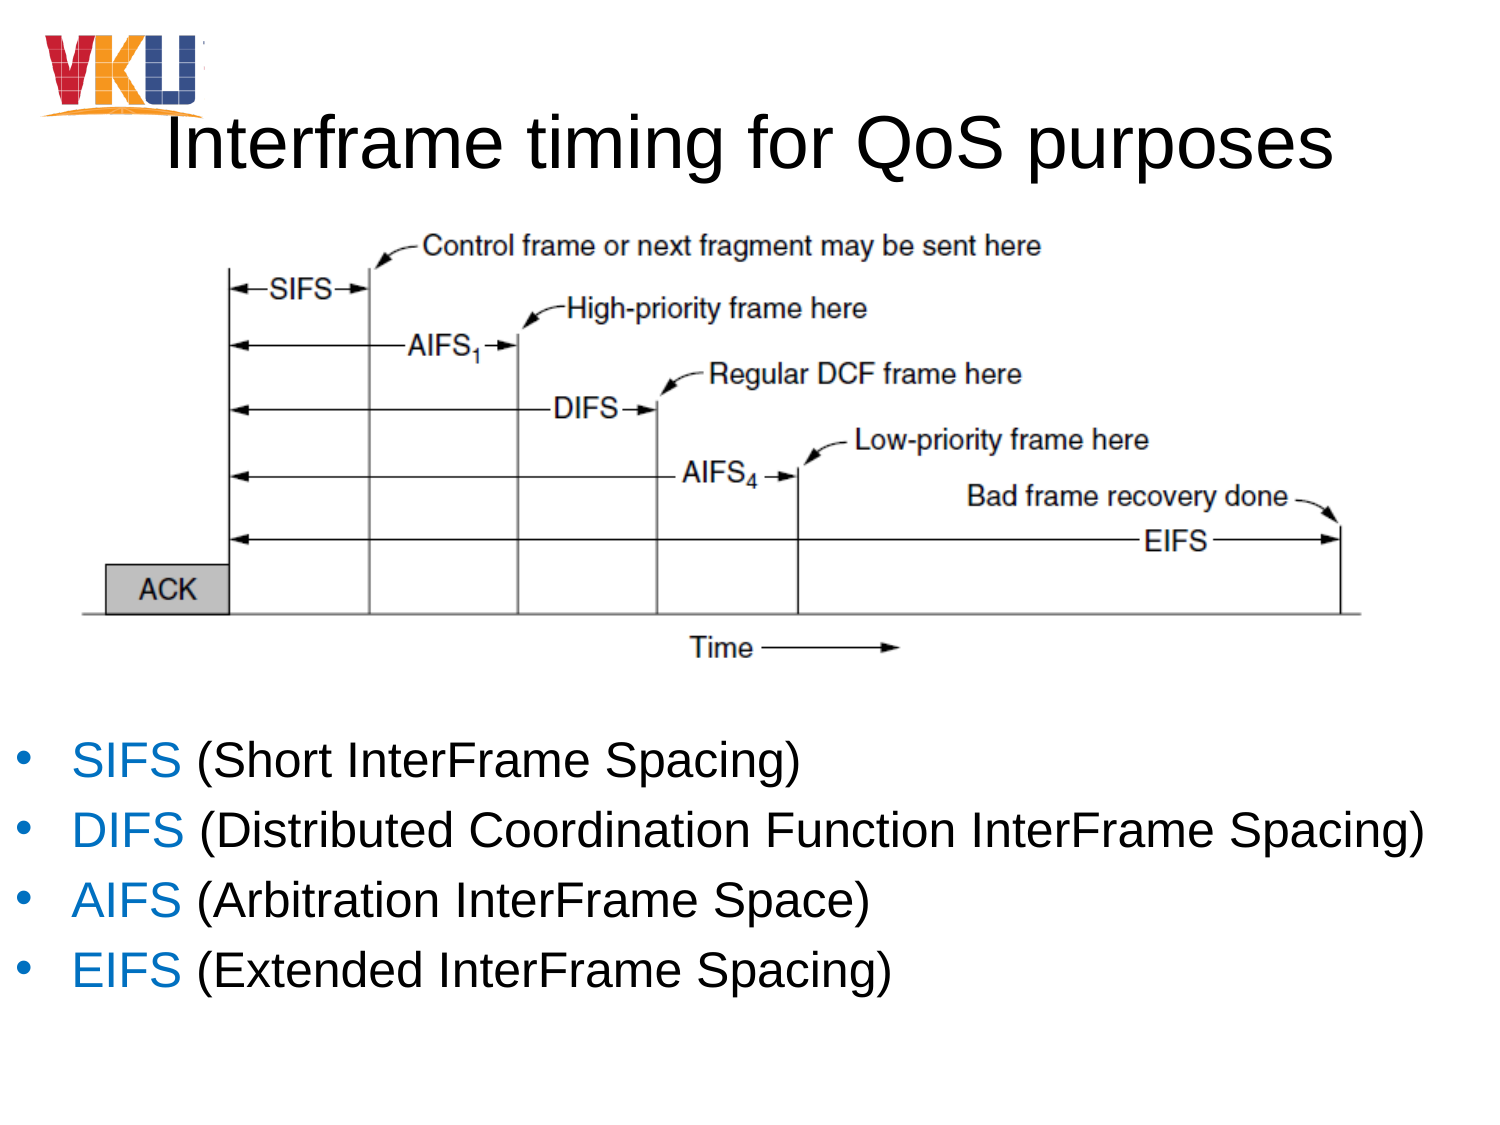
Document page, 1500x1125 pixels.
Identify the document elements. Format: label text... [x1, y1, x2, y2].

picture [70, 212, 1430, 695]
picture [30, 21, 211, 129]
title Interframe timing for QoS purposes [75, 45, 1425, 211]
list SIFS (Short InterFrame Spacing) DIFS (Distributed Coordination Function InterFrame Spacing) AIFS (Arbitration InterFrame Space) EIFS (Extended InterFrame Spacing) [0, 720, 1500, 1075]
